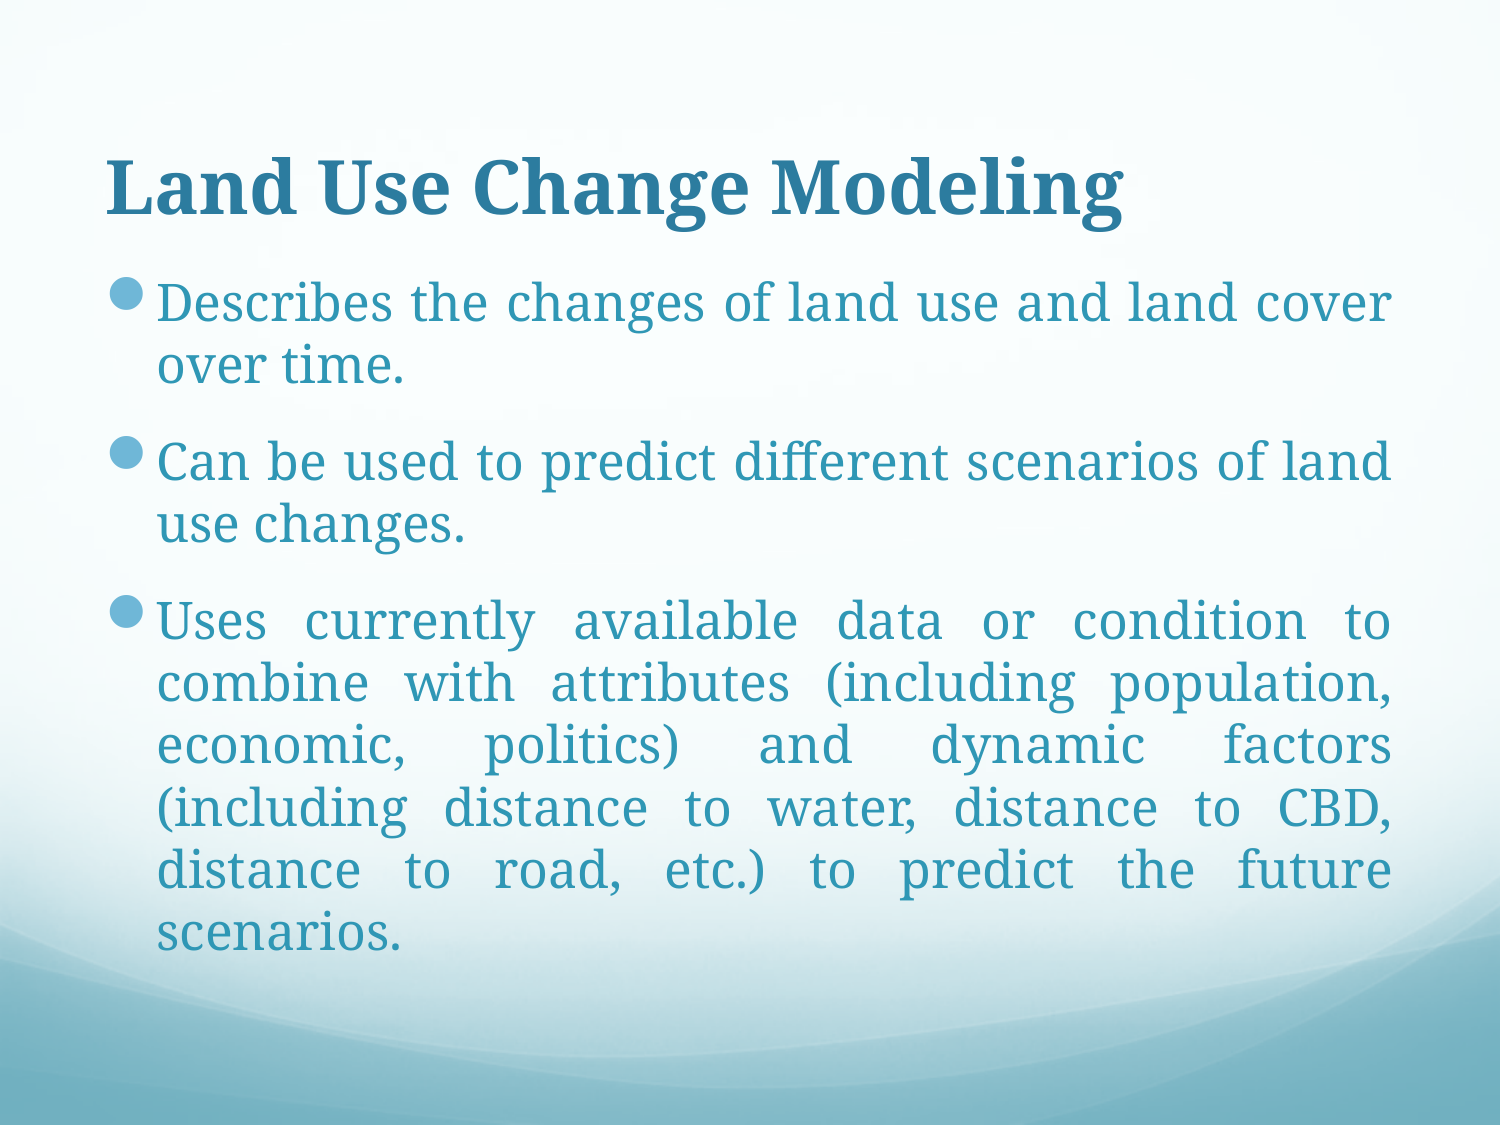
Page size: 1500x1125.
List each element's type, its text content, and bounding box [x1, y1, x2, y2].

list Describes the changes of land use and land cover over time. Can be used to predict different scenarios of land use changes. Uses currently available data or condition to combine with attributes (including population, economic, politics) and dynamic factors (including distance to water, distance to CBD, distance to road, etc.) to predict the future scenarios. [90, 262, 1410, 975]
title Land Use Change Modeling [90, 17, 1410, 237]
